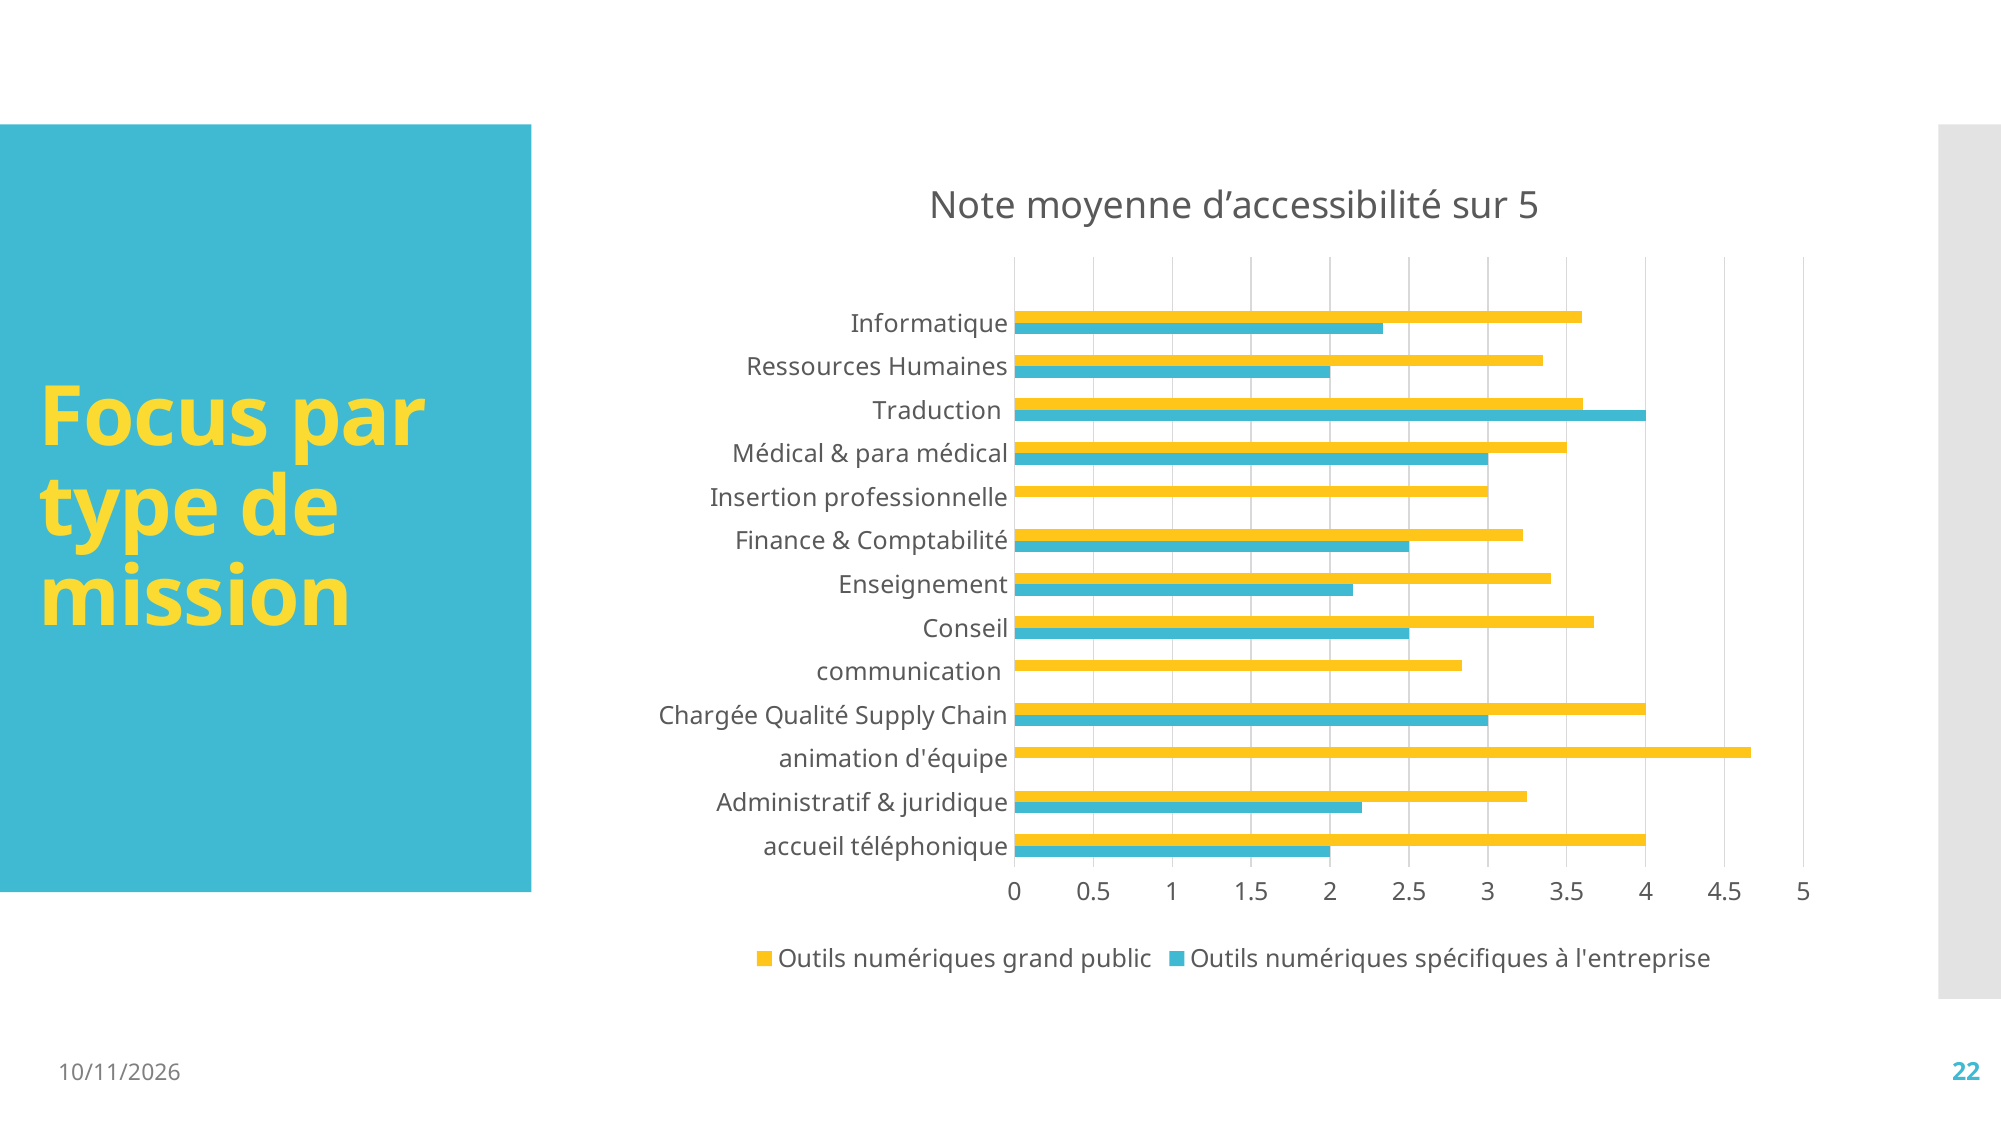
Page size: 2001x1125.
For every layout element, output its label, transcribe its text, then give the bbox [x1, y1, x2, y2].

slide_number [43, 1042, 493, 1103]
slide_number 22 [1744, 1042, 1996, 1103]
title Focus par type de mission [23, 130, 508, 886]
chart [634, 141, 1835, 982]
